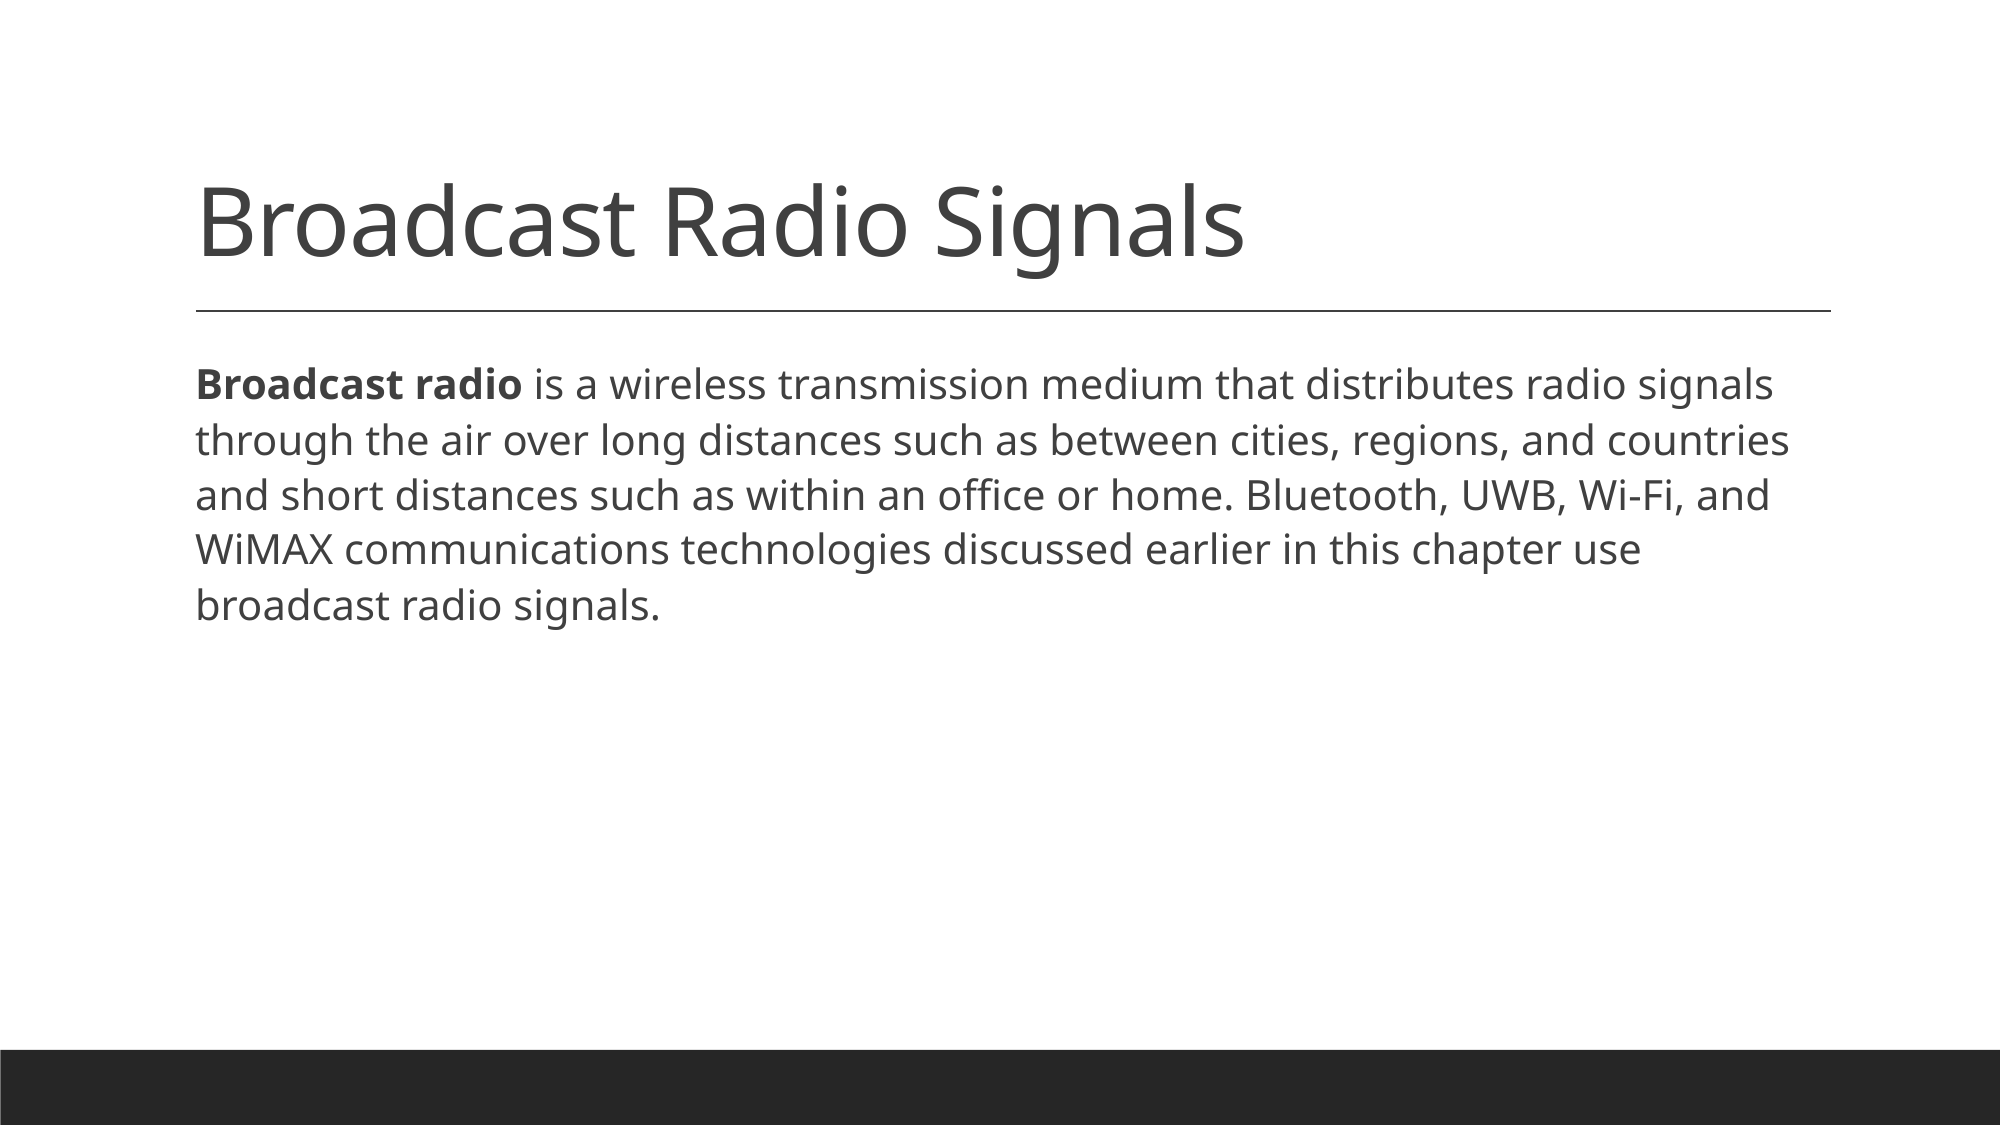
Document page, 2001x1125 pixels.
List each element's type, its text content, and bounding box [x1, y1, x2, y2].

list Broadcast radio is a wireless transmission medium that distributes radio signals through the air over long distances such as between cities, regions, and countries and short distances such as within an office or home. Bluetooth, UWB, Wi-Fi, and WiMAX communications technologies discussed earlier in this chapter use broadcast radio signals. [180, 345, 1830, 963]
title Broadcast Radio Signals [180, 47, 1830, 285]
